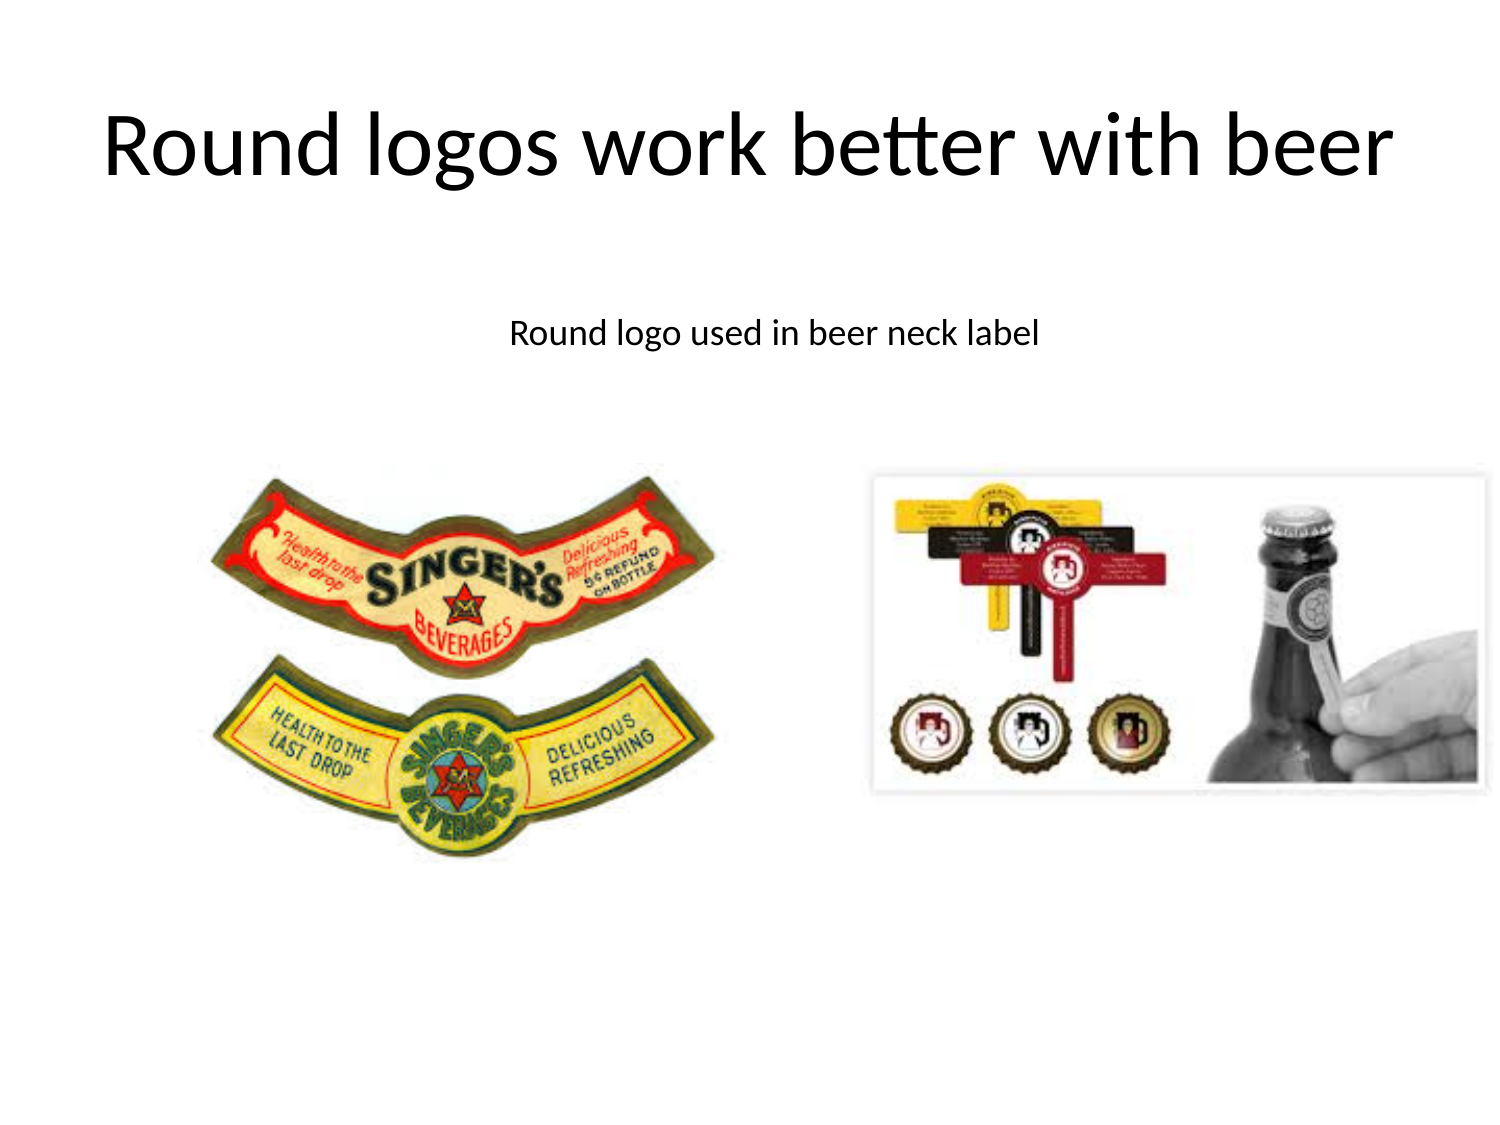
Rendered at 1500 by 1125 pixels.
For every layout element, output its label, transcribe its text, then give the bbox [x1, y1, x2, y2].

picture [860, 462, 1500, 805]
picture [197, 462, 730, 876]
title Round logos work better with beer [75, 45, 1425, 233]
text_box Round logo used in beer neck label [355, 236, 1195, 425]
